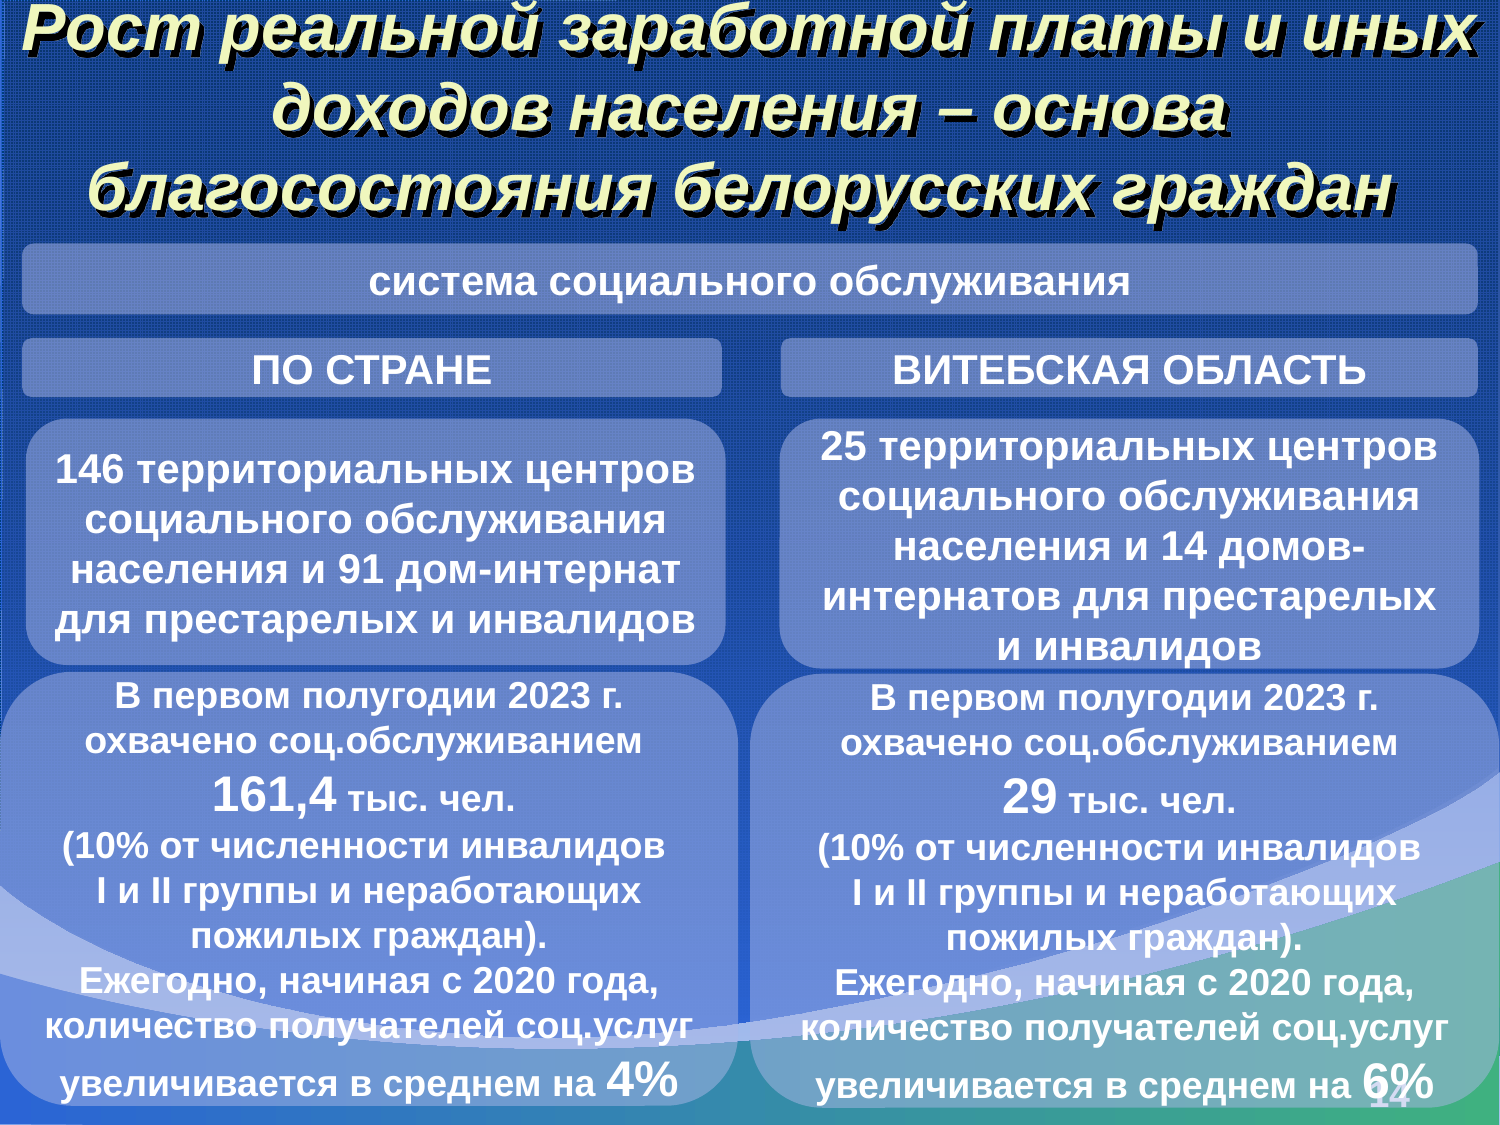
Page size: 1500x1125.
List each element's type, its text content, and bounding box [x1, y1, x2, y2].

text_box 25 территориальных центров социального обслуживания населения и 14 домов-интернатов для престарелых и инвалидов [779, 418, 1480, 669]
text_box система социального обслуживания [22, 243, 1478, 315]
text_box В первом полугодии 2023 г. охвачено соц.обслуживанием 161,4 тыс. чел. (10% от численности инвалидов I и II группы и неработающих пожилых граждан). Ежегодно, начиная с 2020 года, количество получателей соц.услуг увеличивается в среднем на 4% [0, 671, 739, 1106]
text_box ВИТЕБСКАЯ ОБЛАСТЬ [780, 337, 1478, 398]
text_box Рост реальной заработной платы и иных доходов населения – основа благосостояния белорусских граждан [0, 11, 1500, 197]
text_box В первом полугодии 2023 г. охвачено соц.обслуживанием 29 тыс. чел. (10% от численности инвалидов I и II группы и неработающих пожилых граждан). Ежегодно, начиная с 2020 года, количество получателей соц.услуг увеличивается в среднем на 6% [750, 673, 1500, 1108]
text_box ПО СТРАНЕ [22, 337, 722, 398]
text_box 146 территориальных центров социального обслуживания населения и 91 дом-интернат для престарелых и инвалидов [25, 418, 726, 666]
